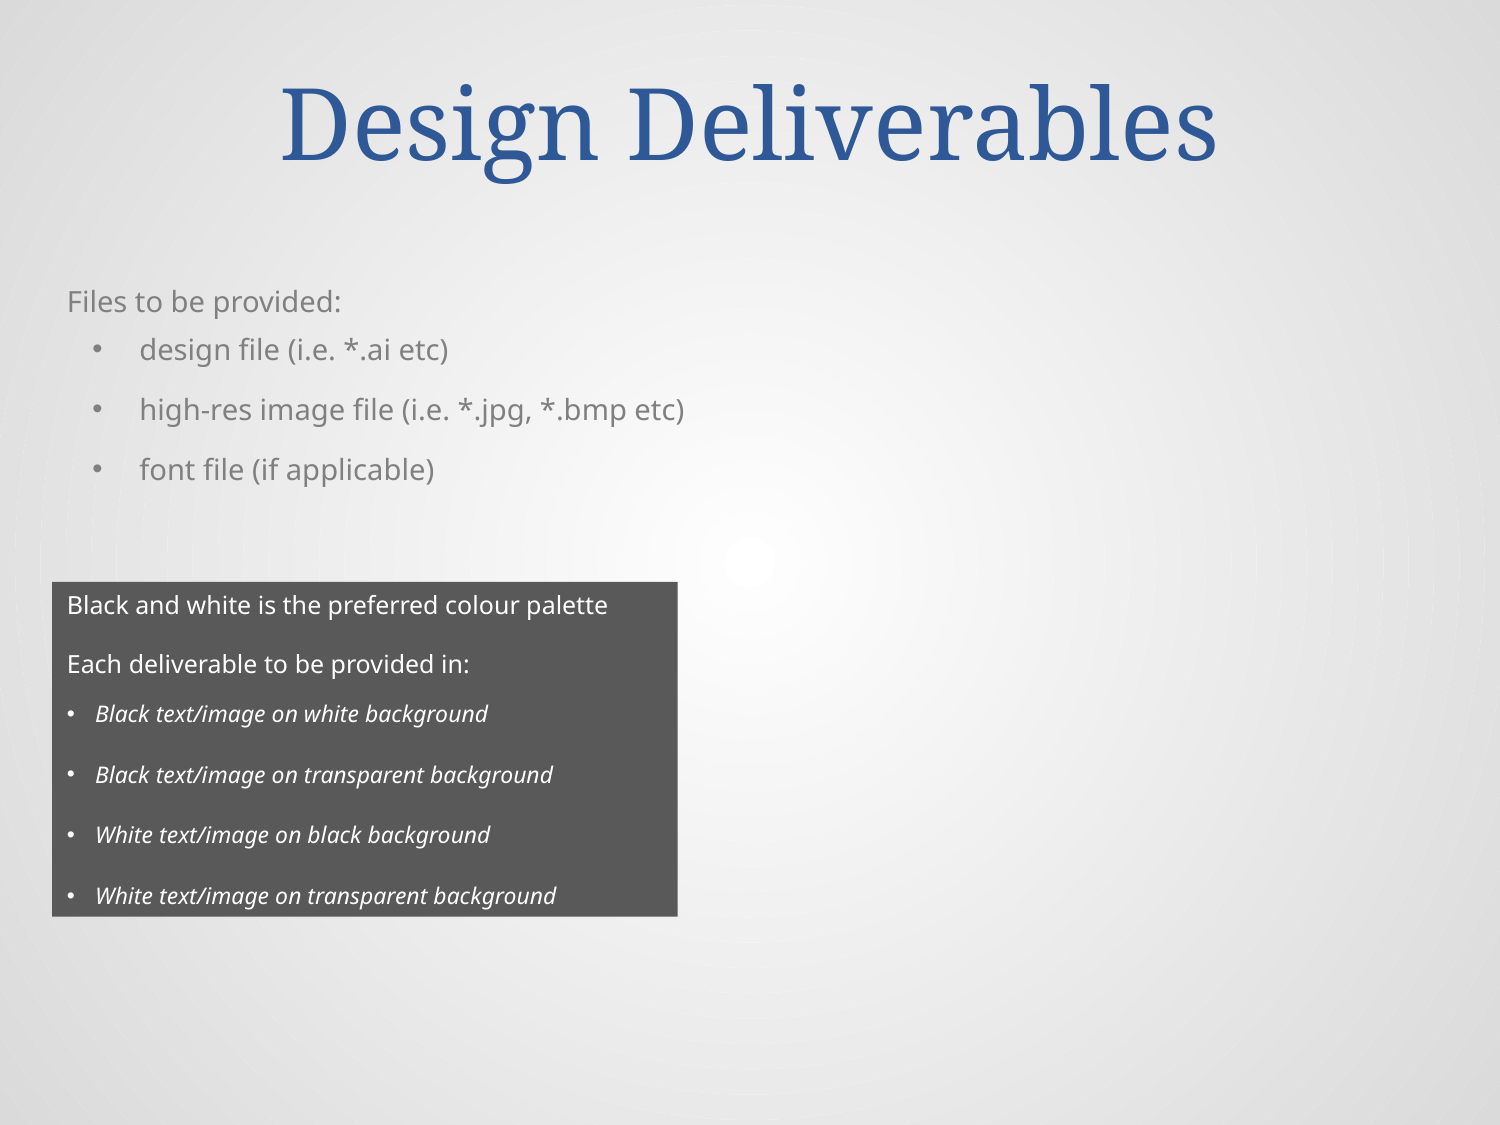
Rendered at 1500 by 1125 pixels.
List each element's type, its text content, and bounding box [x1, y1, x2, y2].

text_box Files to be provided: design file (i.e. *.ai etc) high-res image file (i.e. *.jpg, *.bmp etc) font file (if applicable) [52, 241, 1449, 602]
title Design Deliverables [75, 39, 1425, 189]
text_box Black and white is the preferred colour palette Each deliverable to be provided in: Black text/image on white background Black text/image on transparent background White text/image on black background White text/image on transparent background [52, 581, 678, 917]
